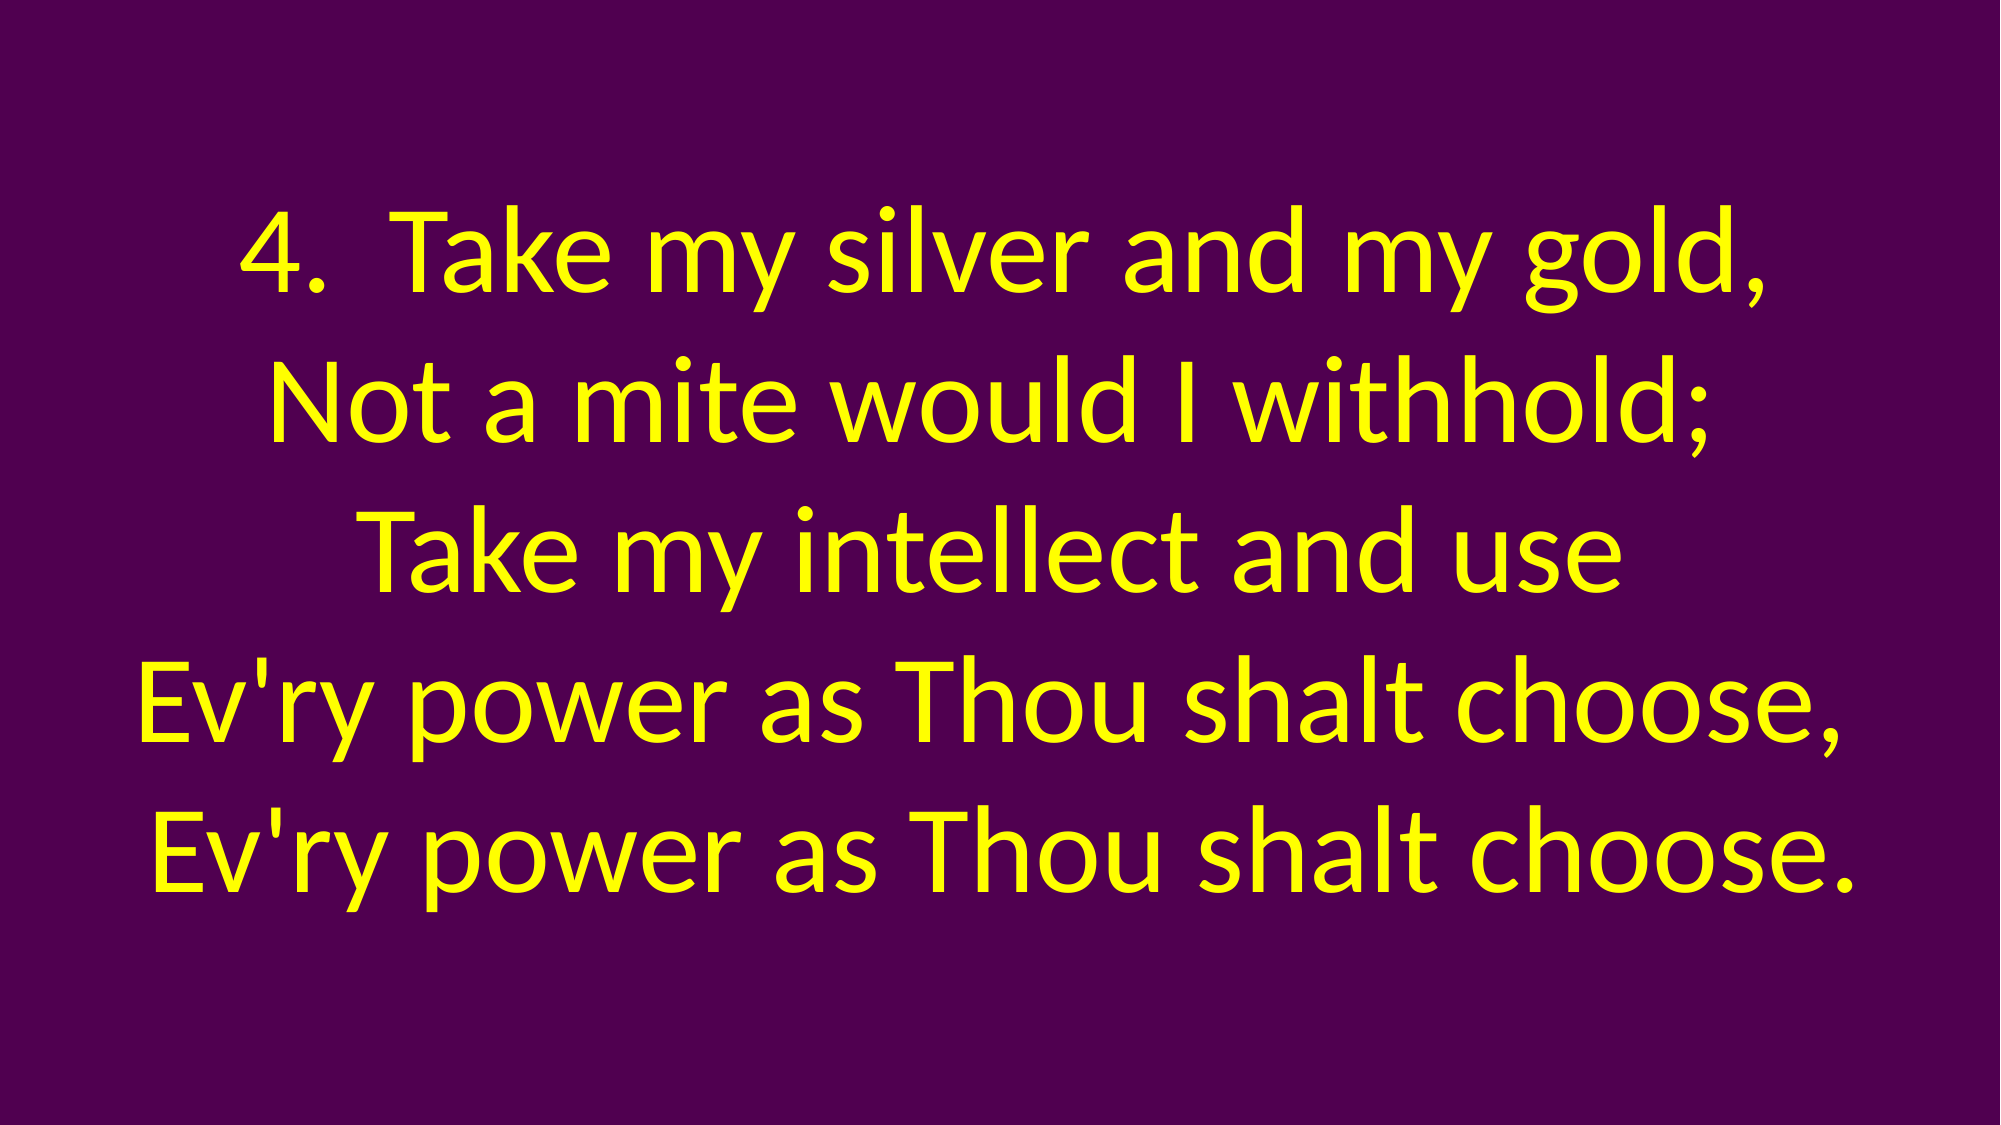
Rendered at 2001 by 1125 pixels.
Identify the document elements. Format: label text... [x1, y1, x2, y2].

text_box 4. Take my silver and my gold, Not a mite would I withhold; Take my intellect and use Ev'ry power as Thou shalt choose, Ev'ry power as Thou shalt choose. [0, 159, 2000, 925]
